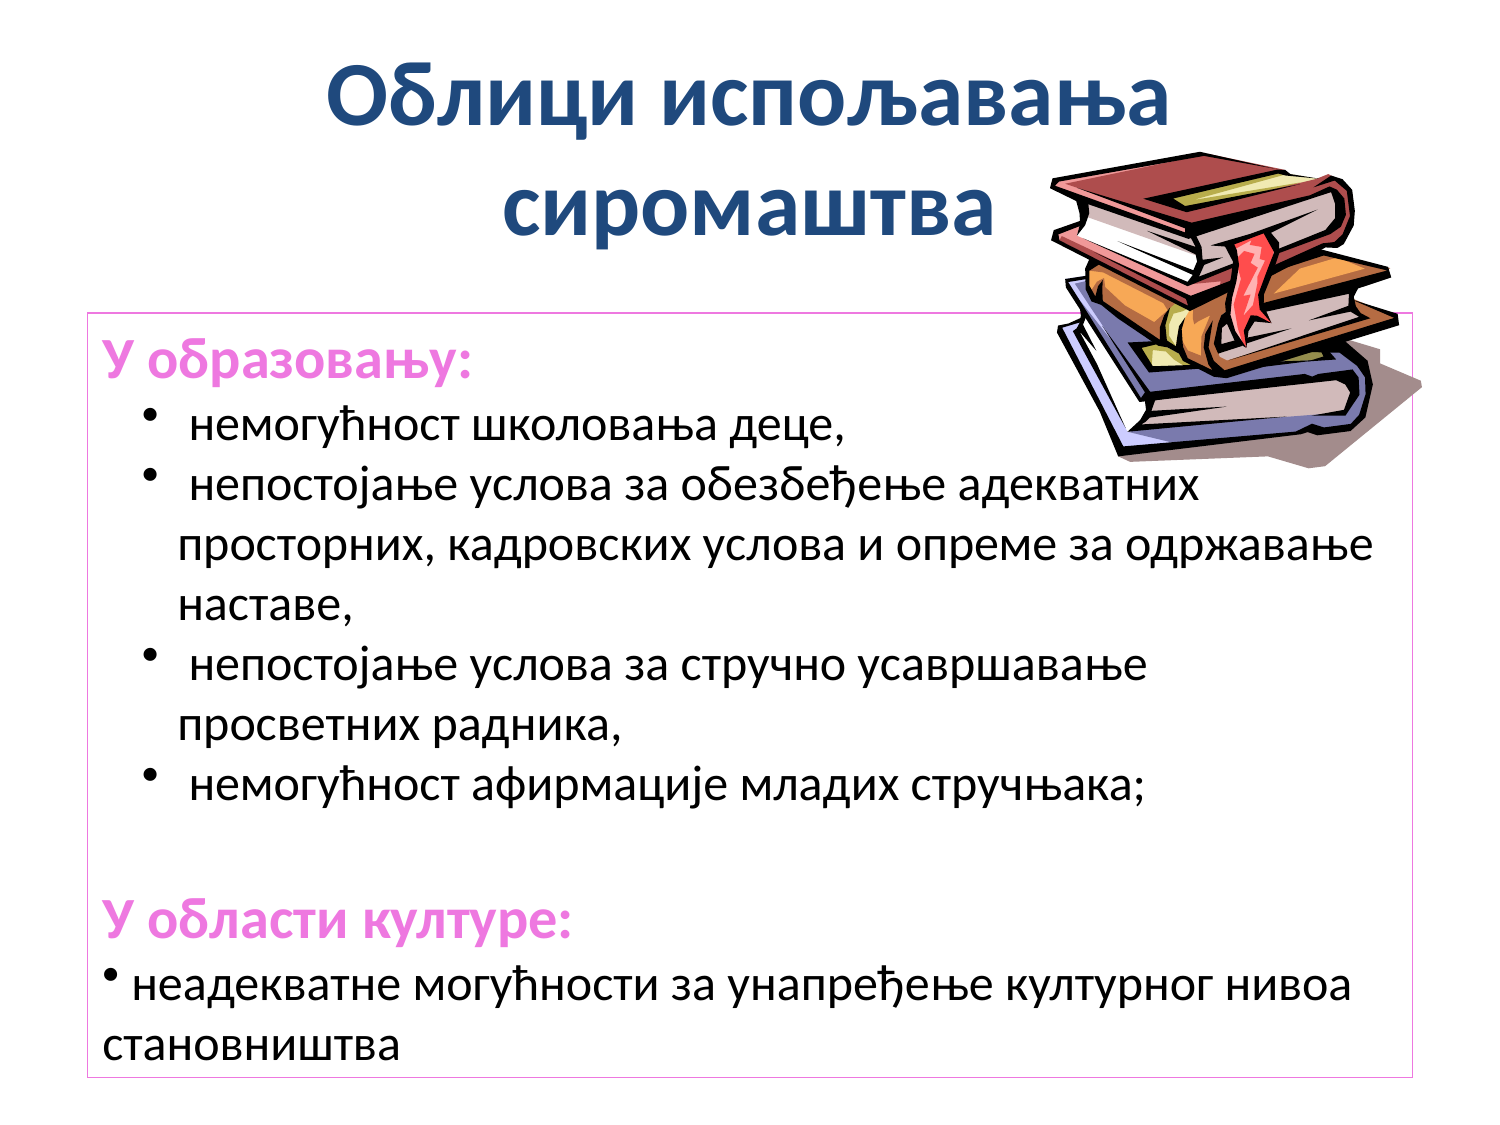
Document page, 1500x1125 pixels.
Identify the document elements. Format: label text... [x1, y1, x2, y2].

text_box У образовању: немогућност школовања деце, непостојање услова за обезбеђење адекватних просторних, кадровских услова и опреме за одржавање наставе, непостојање услова за стручно усавршавање просветних радника, немогућност афирмације младих стручњака; У области културе: неадекватне могућности за унапређење културног нивоа становништва [87, 313, 1413, 1078]
text_box Облици испољавања сиромаштва [74, 50, 1425, 238]
picture [1049, 149, 1426, 472]
